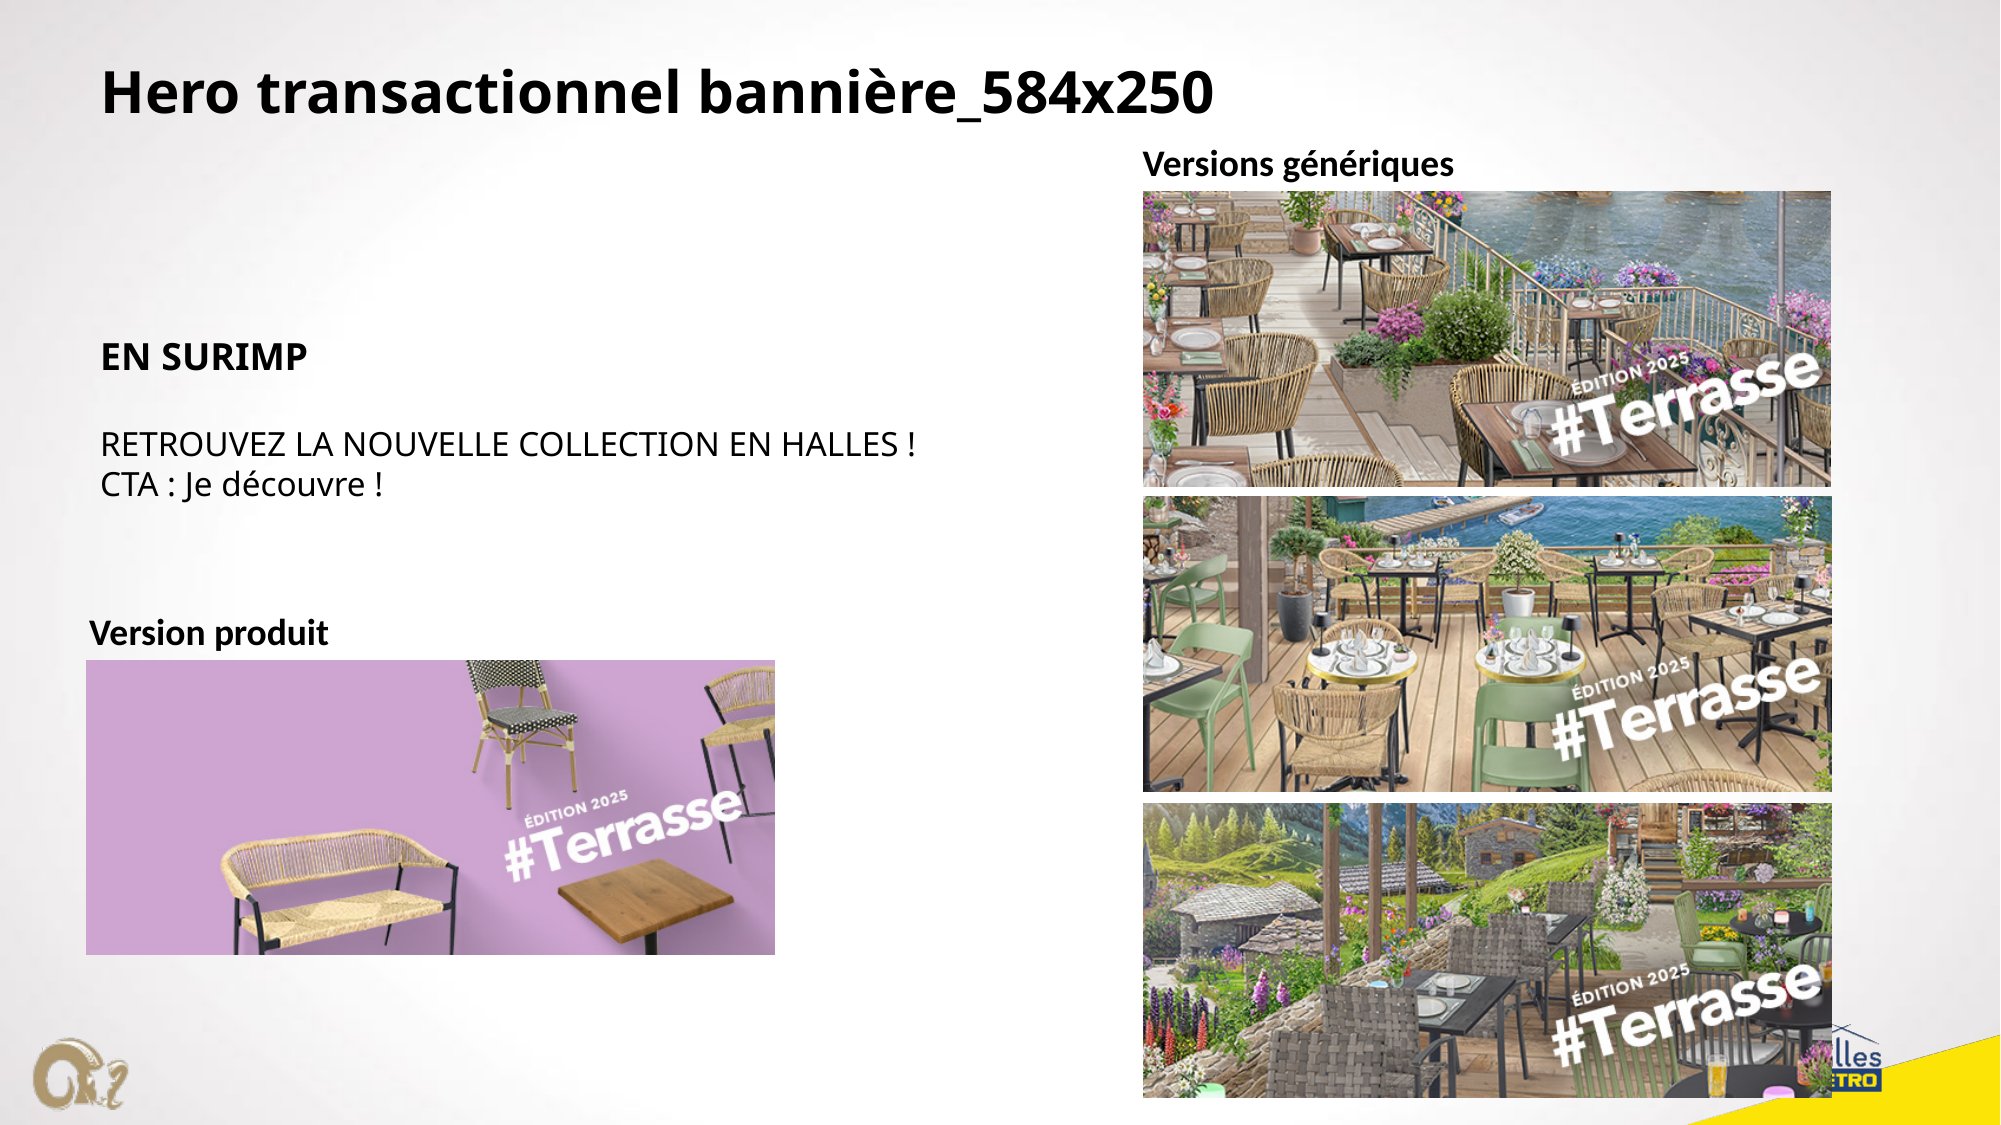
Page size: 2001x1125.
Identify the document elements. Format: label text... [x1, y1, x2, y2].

text_box Version produit [74, 600, 515, 660]
picture [0, 0, 2001, 1125]
text_box Versions génériques [1128, 131, 1617, 191]
text_box EN SURIMP RETROUVEZ LA NOUVELLE COLLECTION EN HALLES ! CTA : Je découvre ! [85, 325, 1089, 511]
text_box Hero transactionnel bannière_584x250 [85, 48, 1820, 156]
